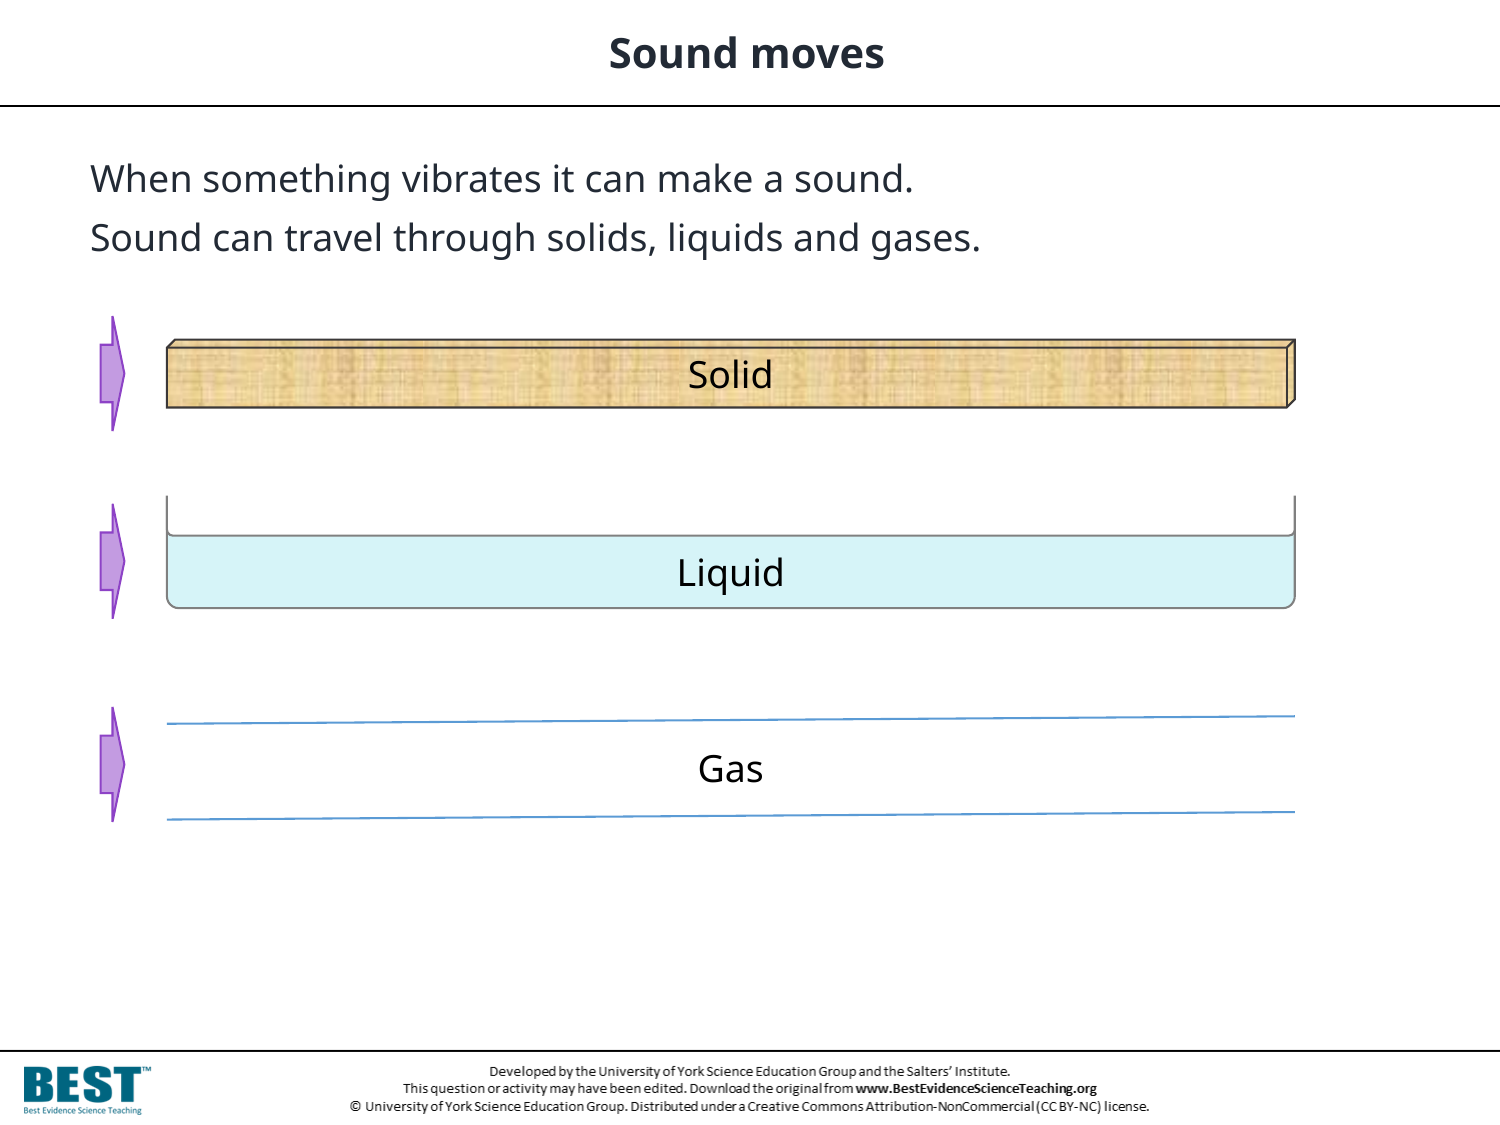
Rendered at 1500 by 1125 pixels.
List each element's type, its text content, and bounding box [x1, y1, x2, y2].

picture [0, 105, 1500, 1125]
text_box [100, 315, 1318, 822]
text_box Sound moves [23, 4, 1471, 99]
